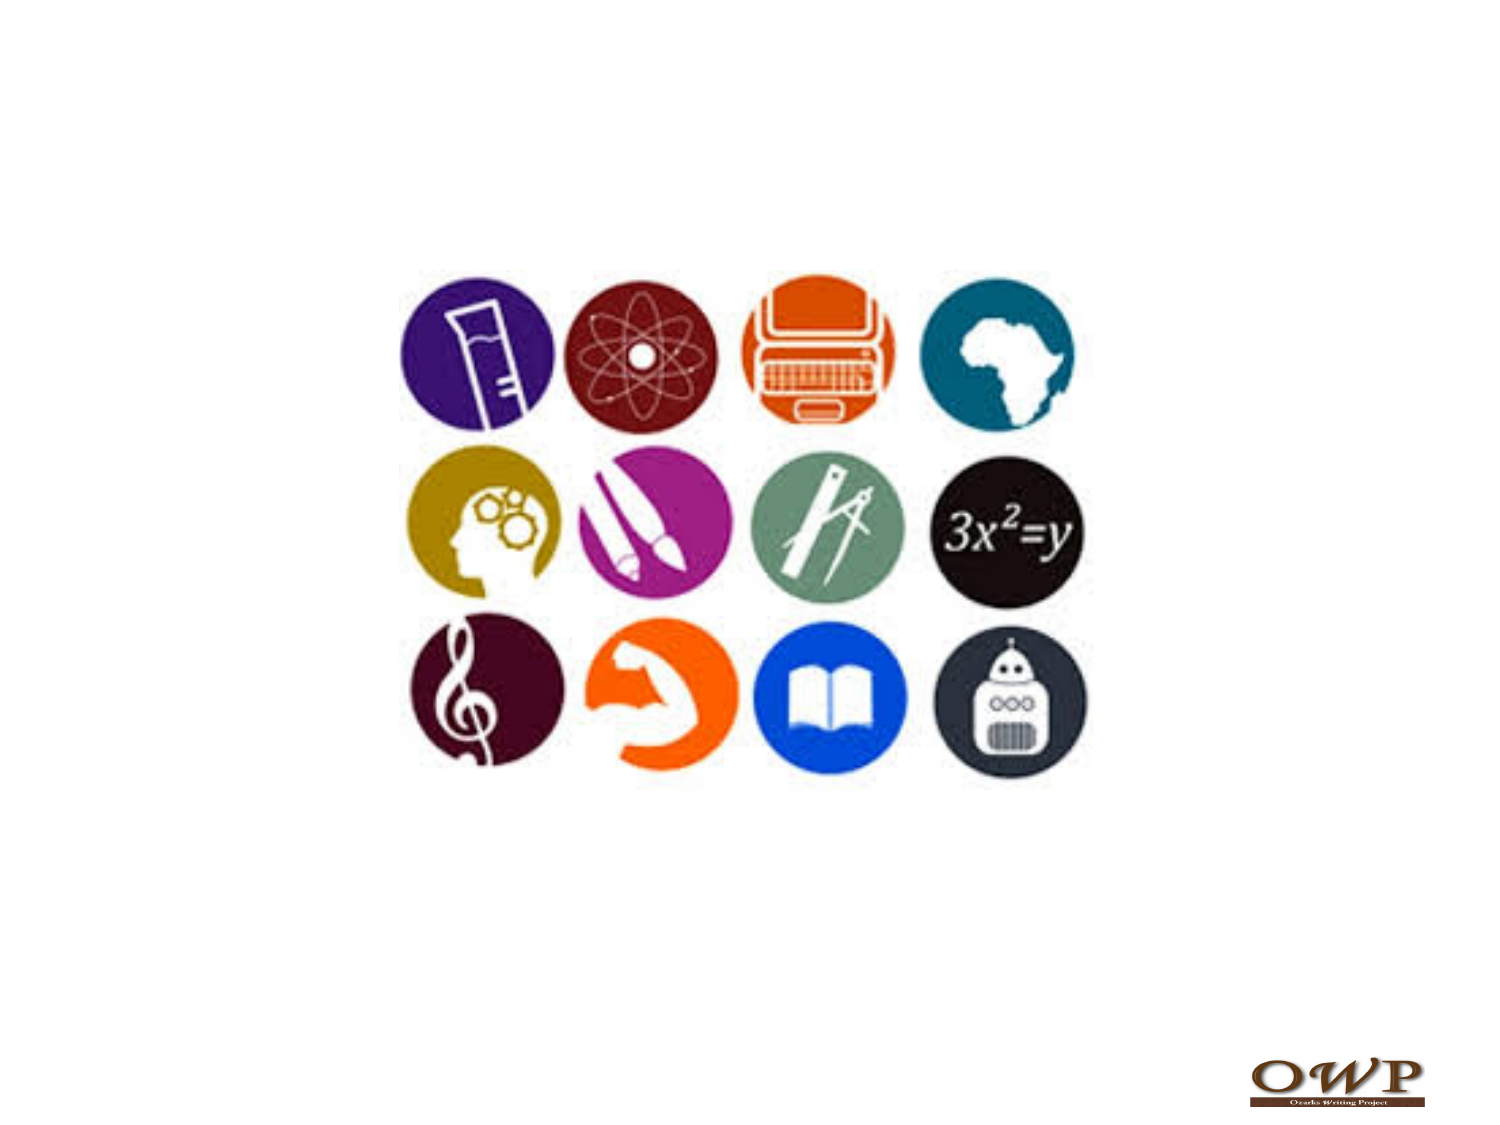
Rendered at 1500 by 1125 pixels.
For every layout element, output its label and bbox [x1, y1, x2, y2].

picture [1250, 1055, 1426, 1108]
picture [399, 270, 1102, 797]
